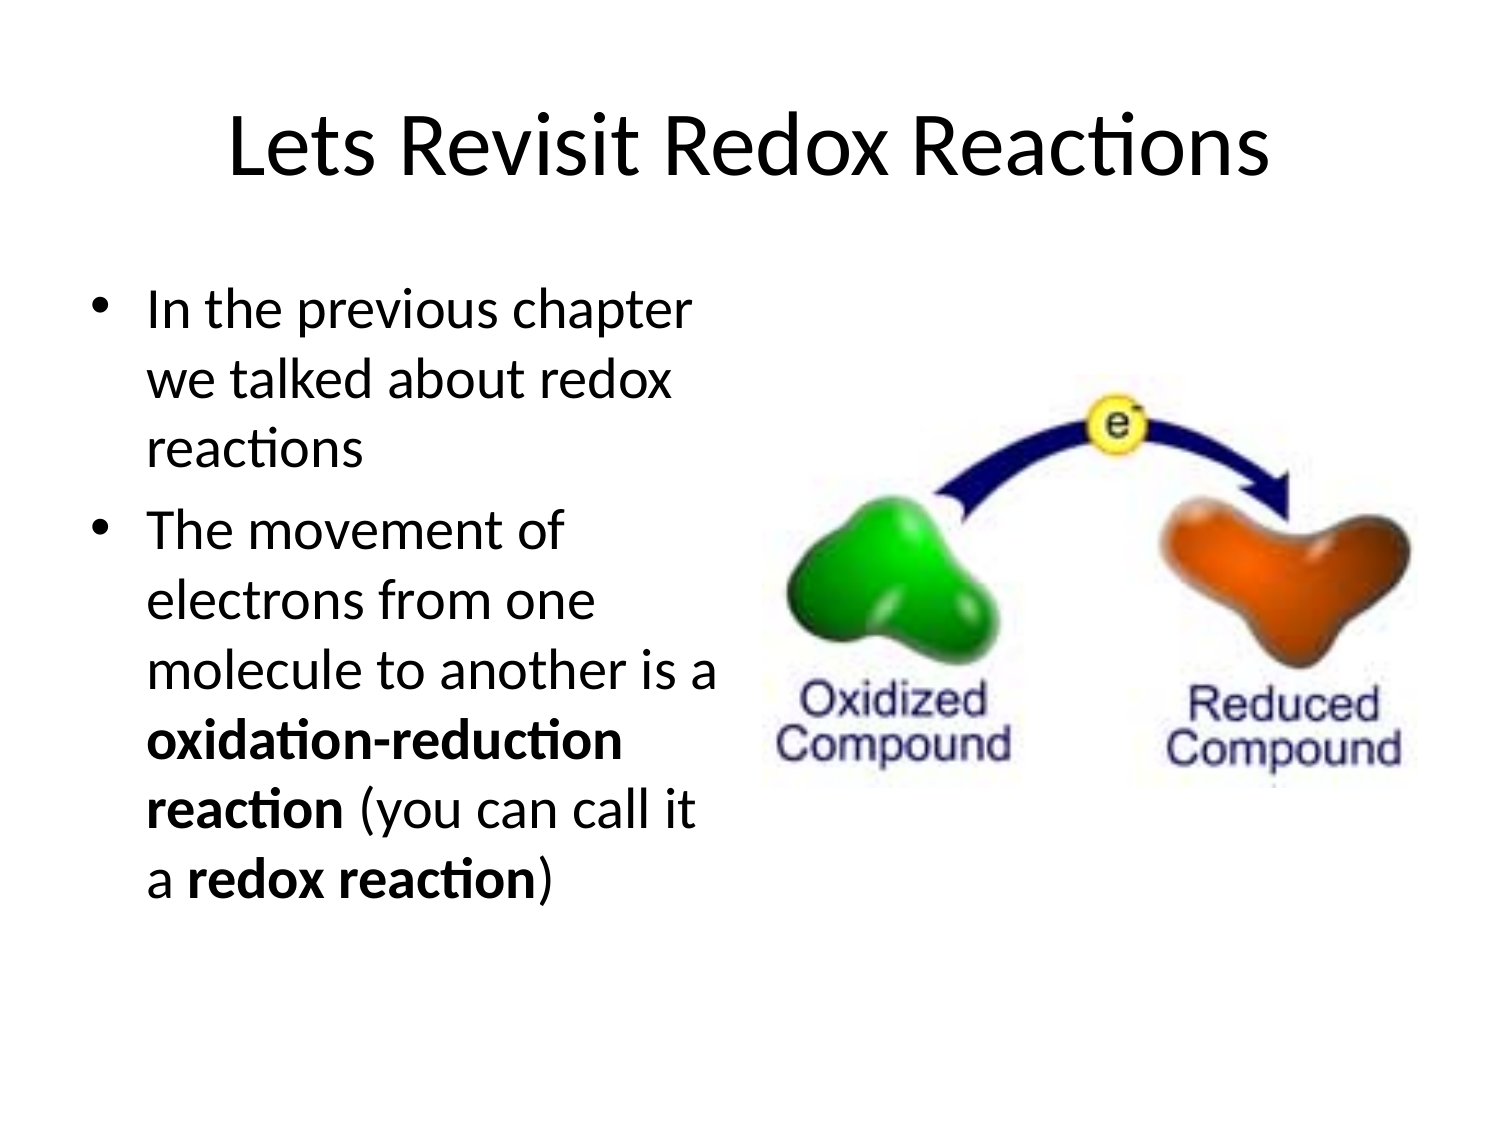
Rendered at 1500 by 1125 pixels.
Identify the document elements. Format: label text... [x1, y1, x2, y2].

picture [762, 374, 1418, 788]
list In the previous chapter we talked about redox reactions The movement of electrons from one molecule to another is a oxidation-reduction reaction (you can call it a redox reaction) [75, 262, 738, 1005]
title Lets Revisit Redox Reactions [75, 45, 1425, 233]
